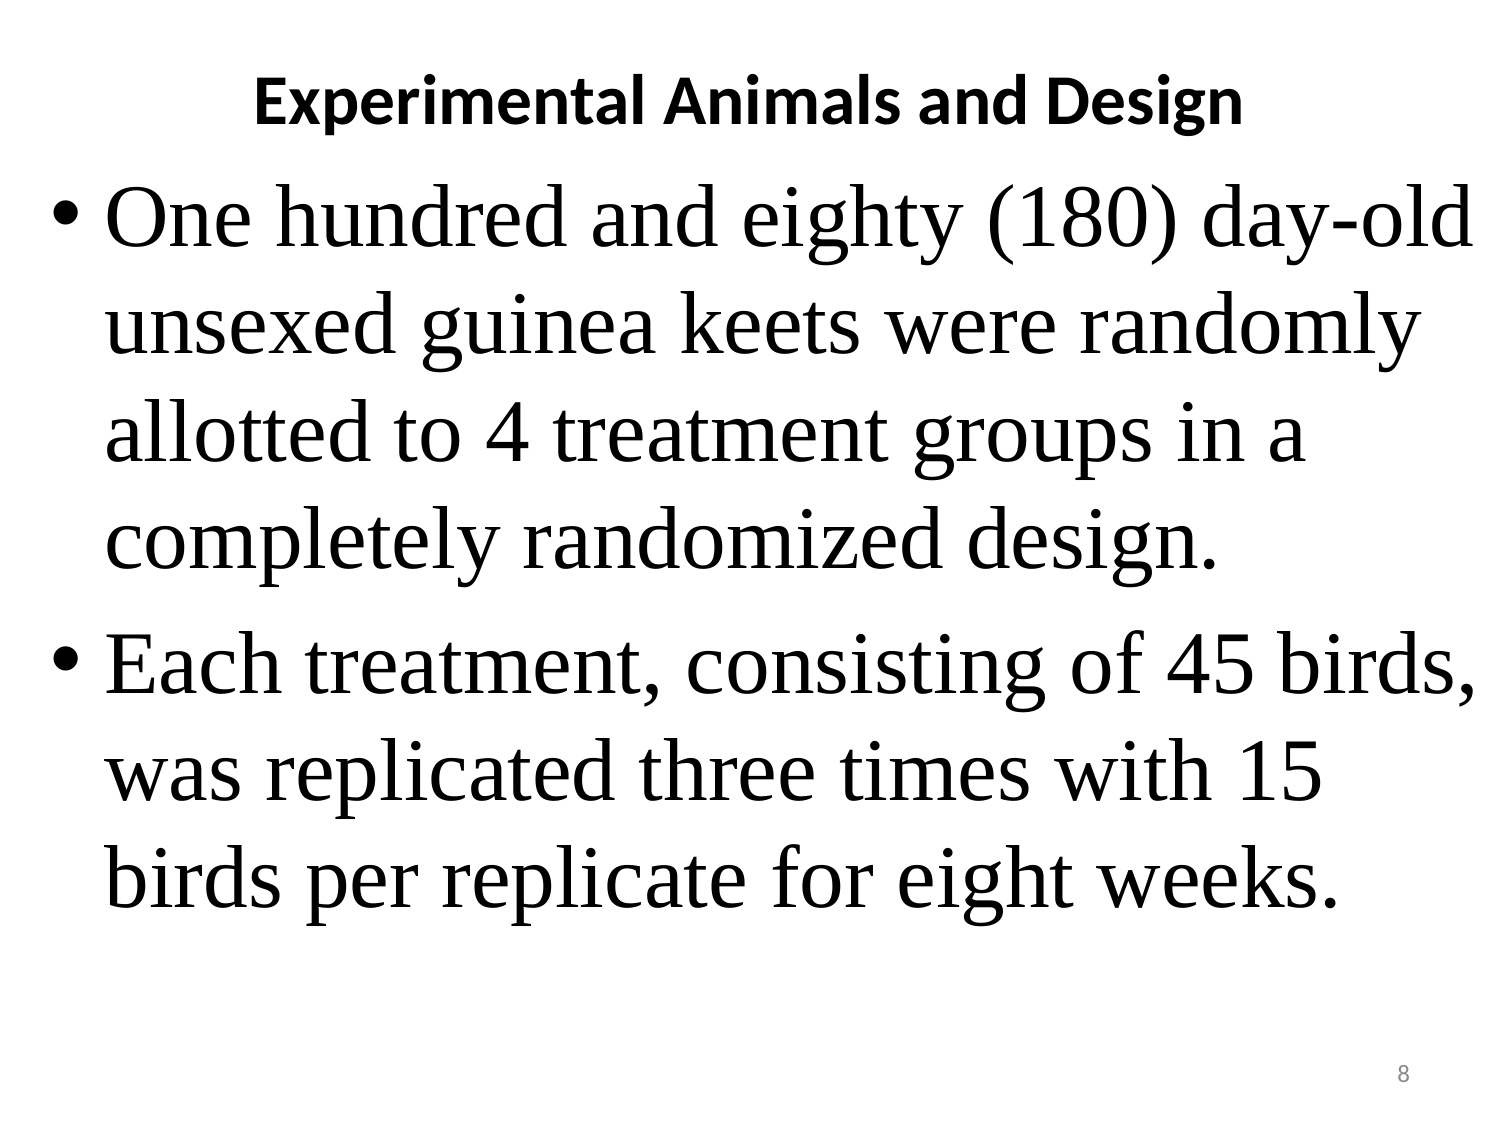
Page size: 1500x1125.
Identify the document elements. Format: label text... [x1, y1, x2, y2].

list One hundred and eighty (180) day-old unsexed guinea keets were randomly allotted to 4 treatment groups in a completely randomized design. Each treatment, consisting of 45 birds, was replicated three times with 15 birds per replicate for eight weeks. [35, 149, 1500, 1002]
title Experimental Animals and Design [75, 45, 1425, 149]
slide_number 8 [1074, 1042, 1425, 1103]
